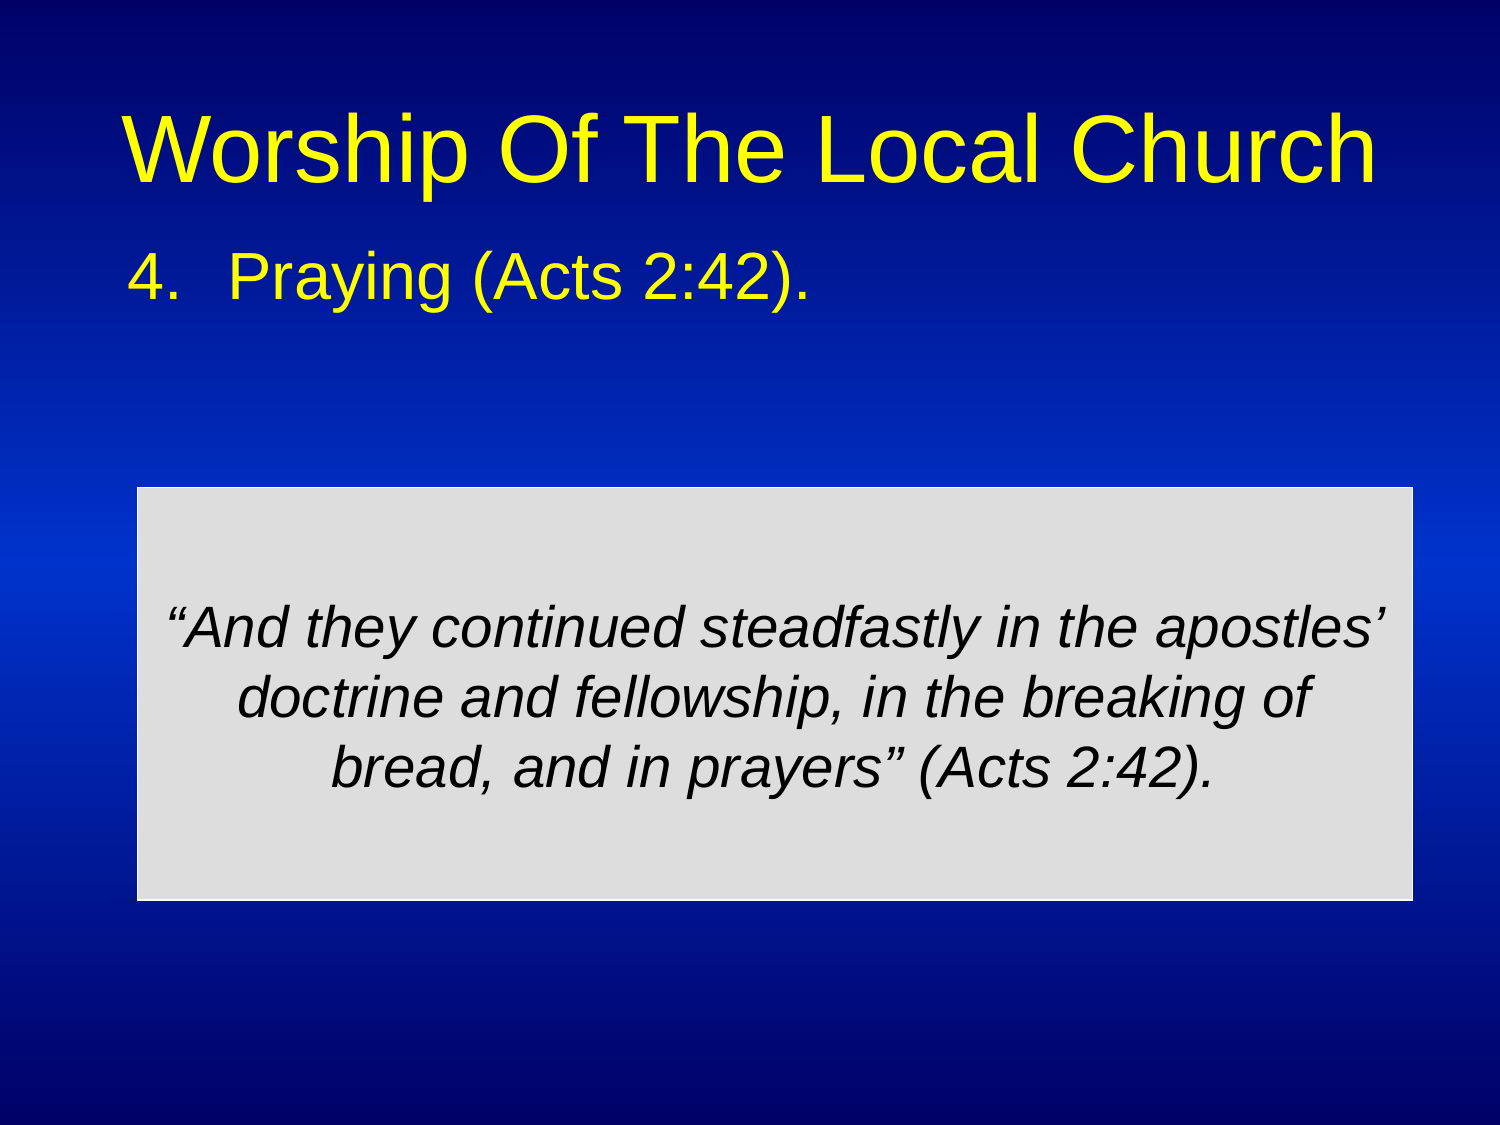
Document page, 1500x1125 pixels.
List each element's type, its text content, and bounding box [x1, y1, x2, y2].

list Praying (Acts 2:42). [112, 224, 1463, 1125]
text_box “And they continued steadfastly in the apostles’ doctrine and fellowship, in the breaking of bread, and in prayers” (Acts 2:42). [137, 487, 1413, 900]
title Worship Of The Local Church [37, 50, 1463, 238]
